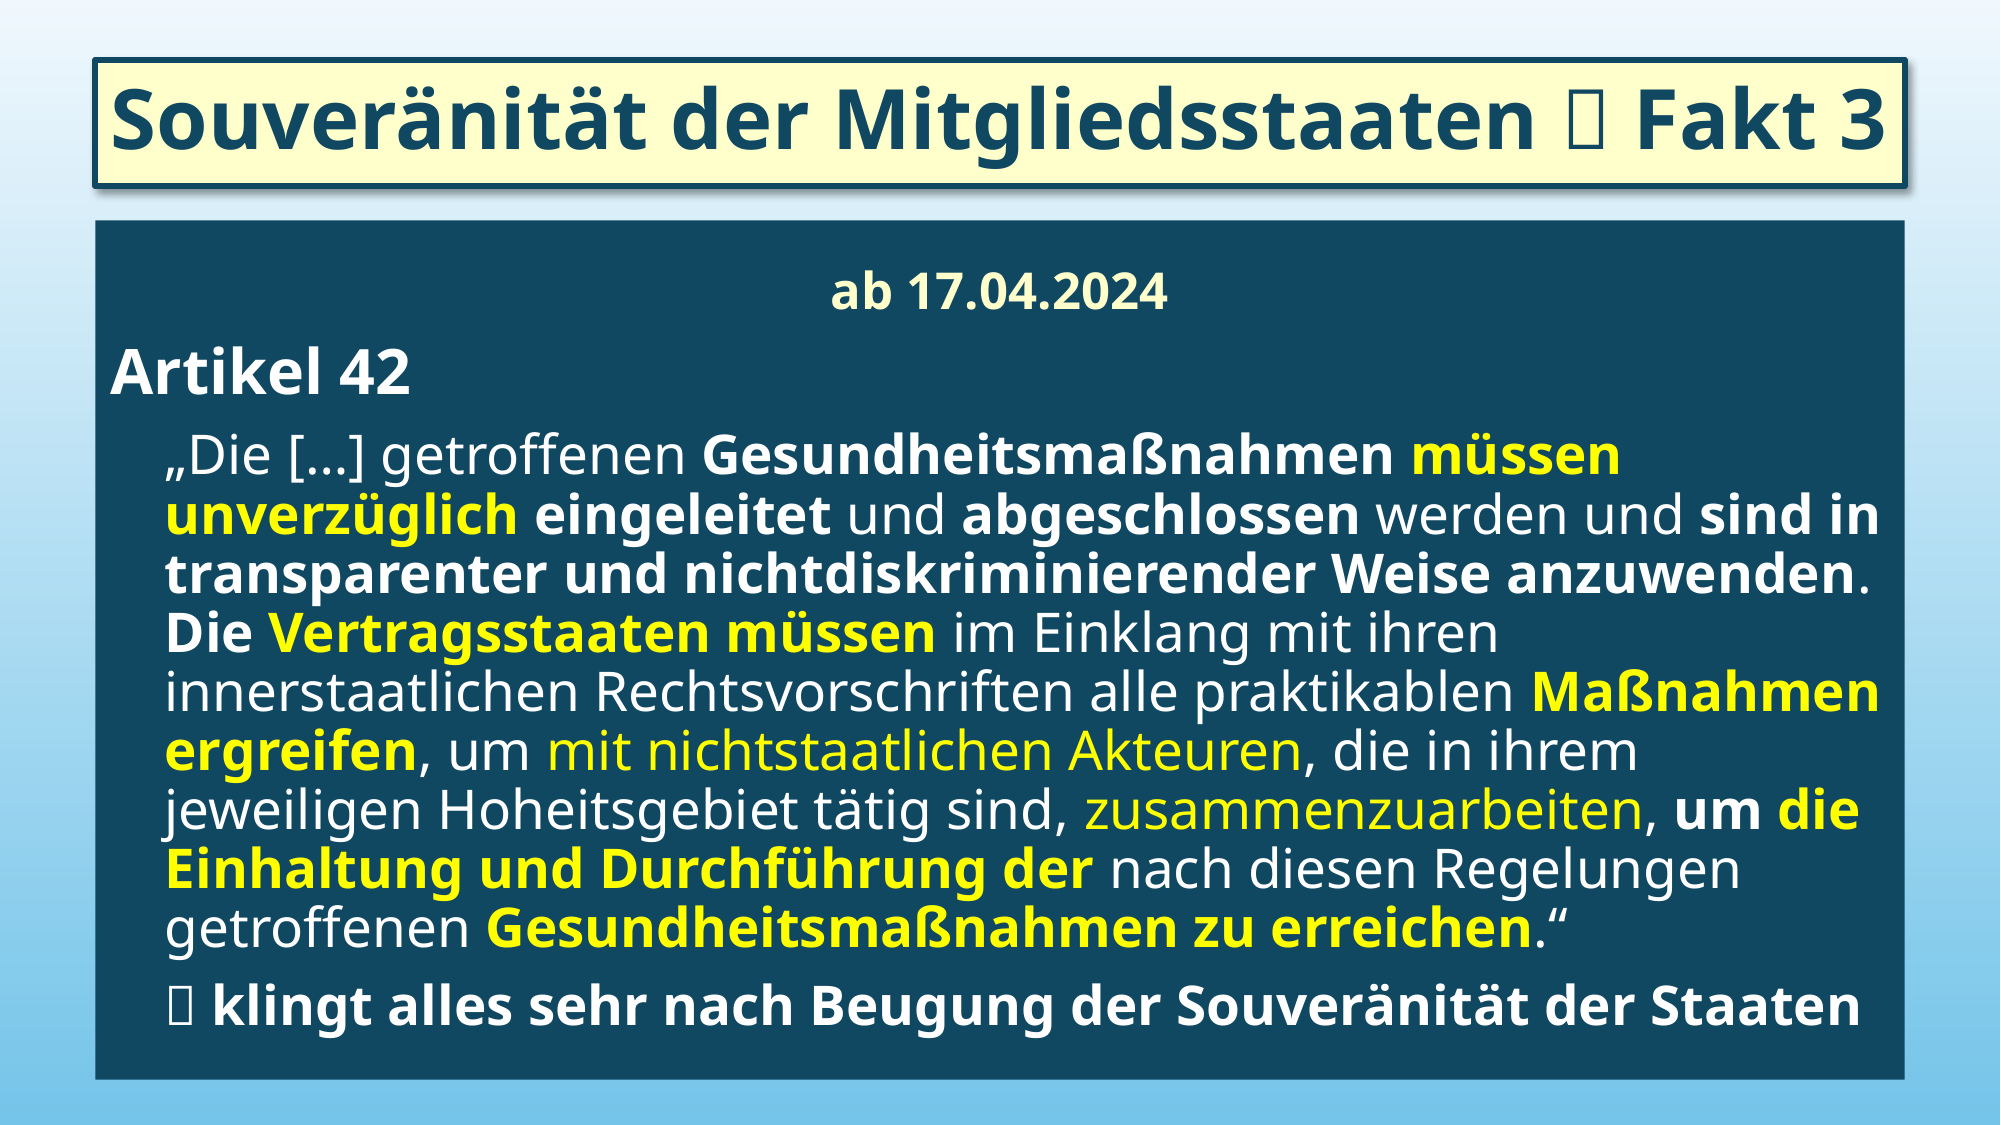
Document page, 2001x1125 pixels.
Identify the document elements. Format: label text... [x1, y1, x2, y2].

text_box ab 17.04.2024 Artikel 42 „Die […] getroffenen Gesundheitsmaßnahmen müssen unverzüglich eingeleitet und abgeschlossen werden und sind in transparenter und nichtdiskriminierender Weise anzuwenden. Die Vertragsstaaten müssen im Einklang mit ihren innerstaatlichen Rechtsvorschriften alle praktikablen Maßnahmen ergreifen, um mit nichtstaatlichen Akteuren, die in ihrem jeweiligen Hoheitsgebiet tätig sind, zusammenzuarbeiten, um die Einhaltung und Durchführung der nach diesen Regelungen getroffenen Gesundheitsmaßnahmen zu erreichen.“  klingt alles sehr nach Beugung der Souveränität der Staaten [95, 220, 1905, 1080]
title Souveränität der Mitgliedsstaaten  Fakt 3 [95, 59, 1905, 186]
